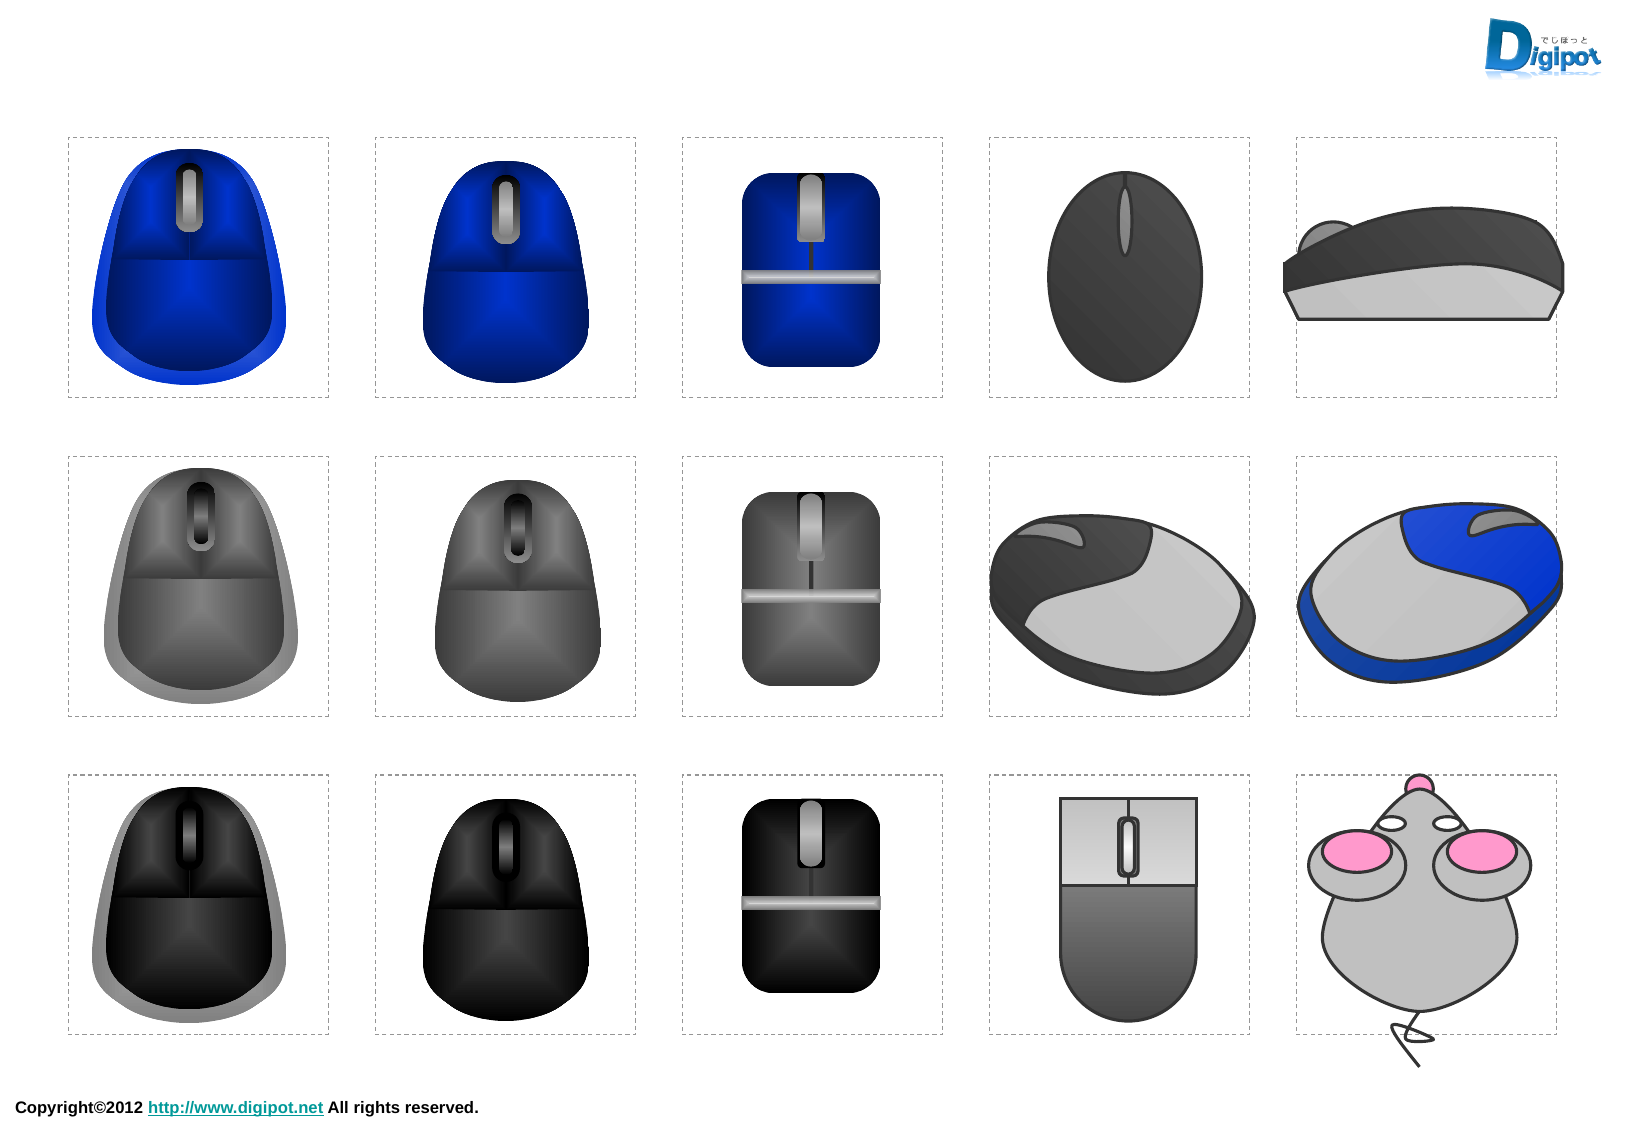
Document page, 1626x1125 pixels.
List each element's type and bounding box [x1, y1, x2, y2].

text_box [741, 491, 881, 687]
text_box [422, 160, 590, 384]
picture [1485, 18, 1602, 82]
text_box [91, 148, 287, 386]
text_box [1048, 172, 1202, 382]
text_box [741, 172, 881, 368]
text_box [91, 786, 287, 1024]
text_box [989, 515, 1256, 695]
text_box [434, 479, 602, 703]
text_box [741, 798, 881, 994]
text_box [1308, 774, 1531, 1067]
text_box [103, 467, 299, 705]
text_box [1060, 798, 1197, 1022]
text_box [1296, 503, 1564, 683]
text_box [422, 798, 590, 1022]
text_box [1284, 208, 1563, 320]
